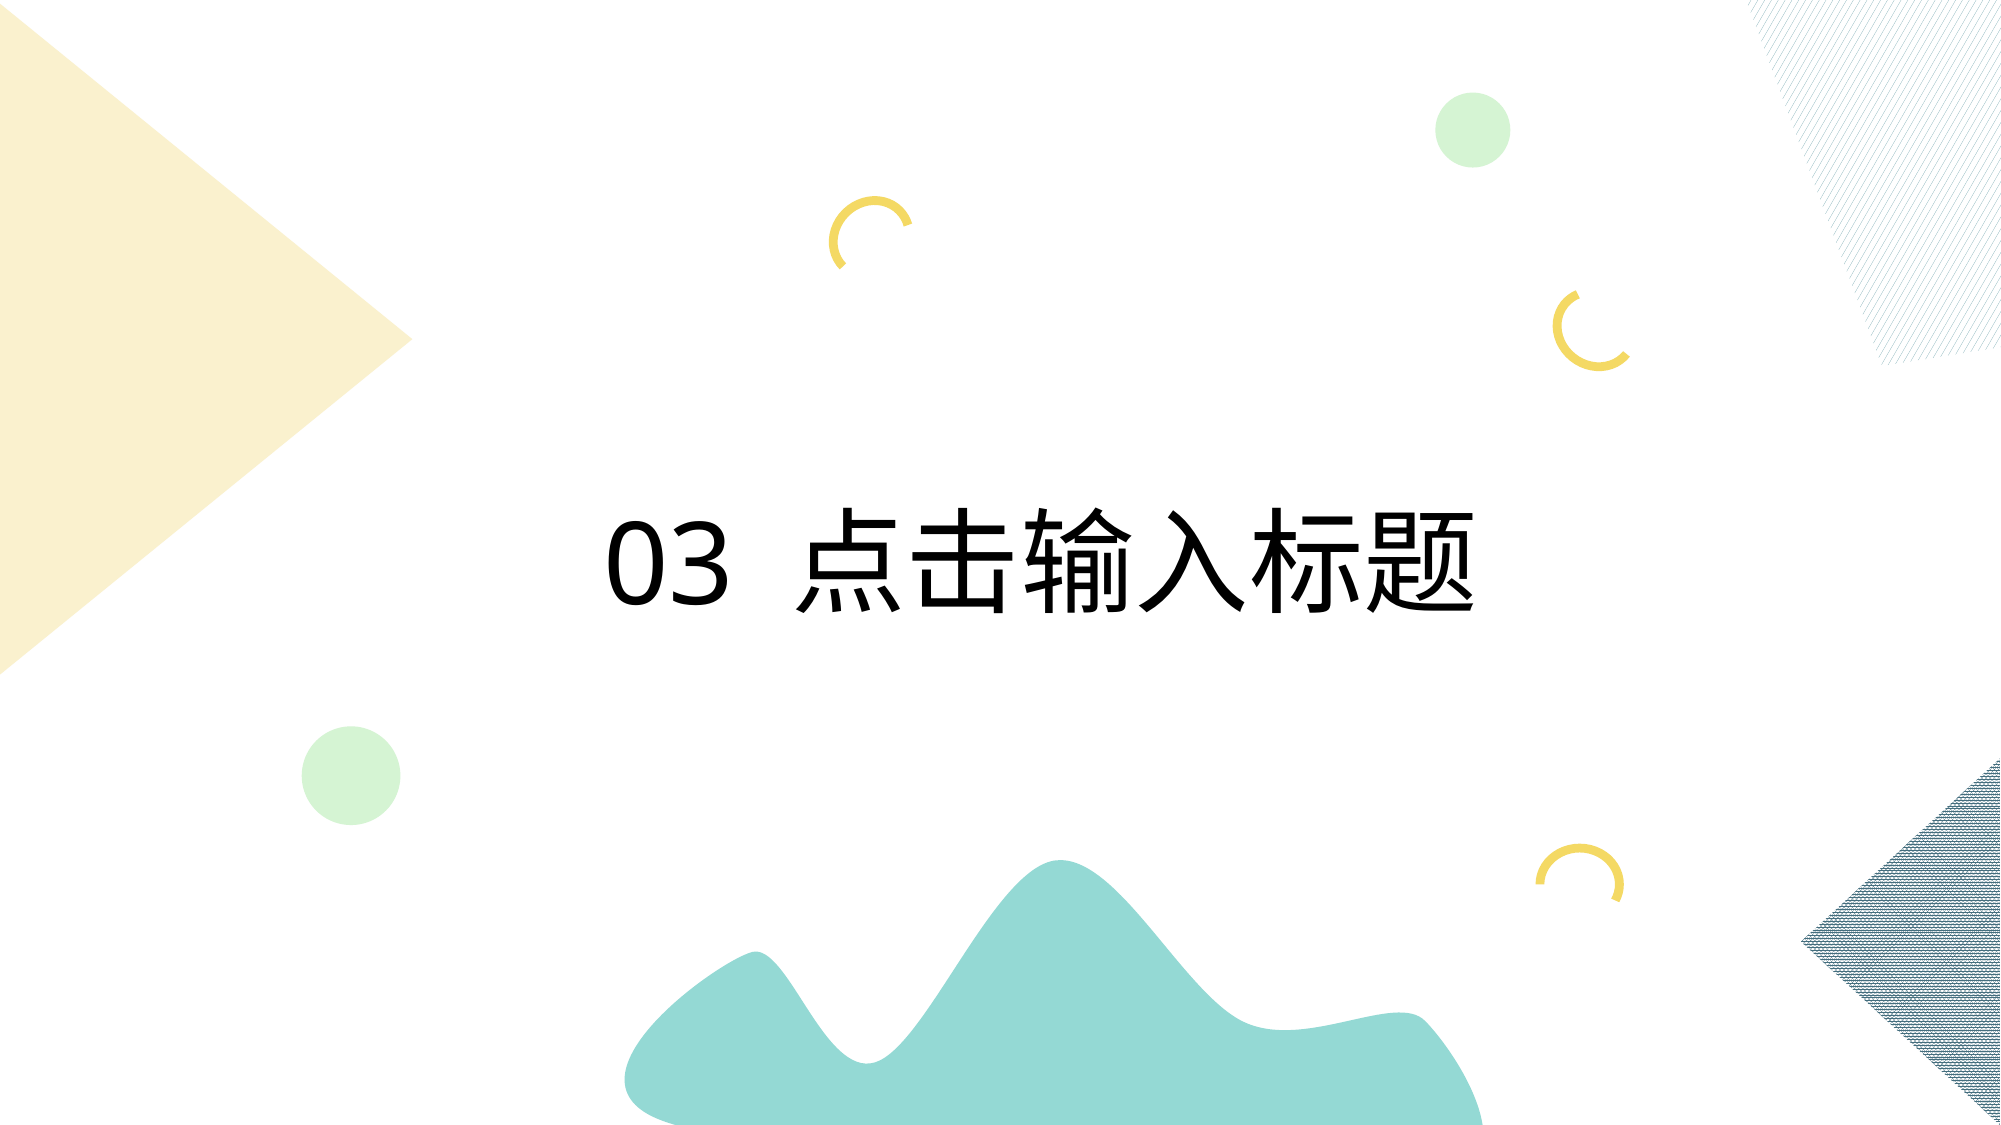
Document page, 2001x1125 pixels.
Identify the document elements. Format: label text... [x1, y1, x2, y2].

text_box [827, 195, 914, 271]
text_box [1434, 91, 1512, 169]
text_box [1534, 842, 1625, 904]
text_box [1745, 0, 2000, 368]
text_box [1799, 756, 2000, 1125]
text_box 03 点击输入标题 [540, 482, 1542, 636]
text_box [623, 859, 1484, 1125]
text_box [0, 2, 415, 676]
text_box [300, 725, 402, 827]
text_box [1551, 288, 1632, 373]
